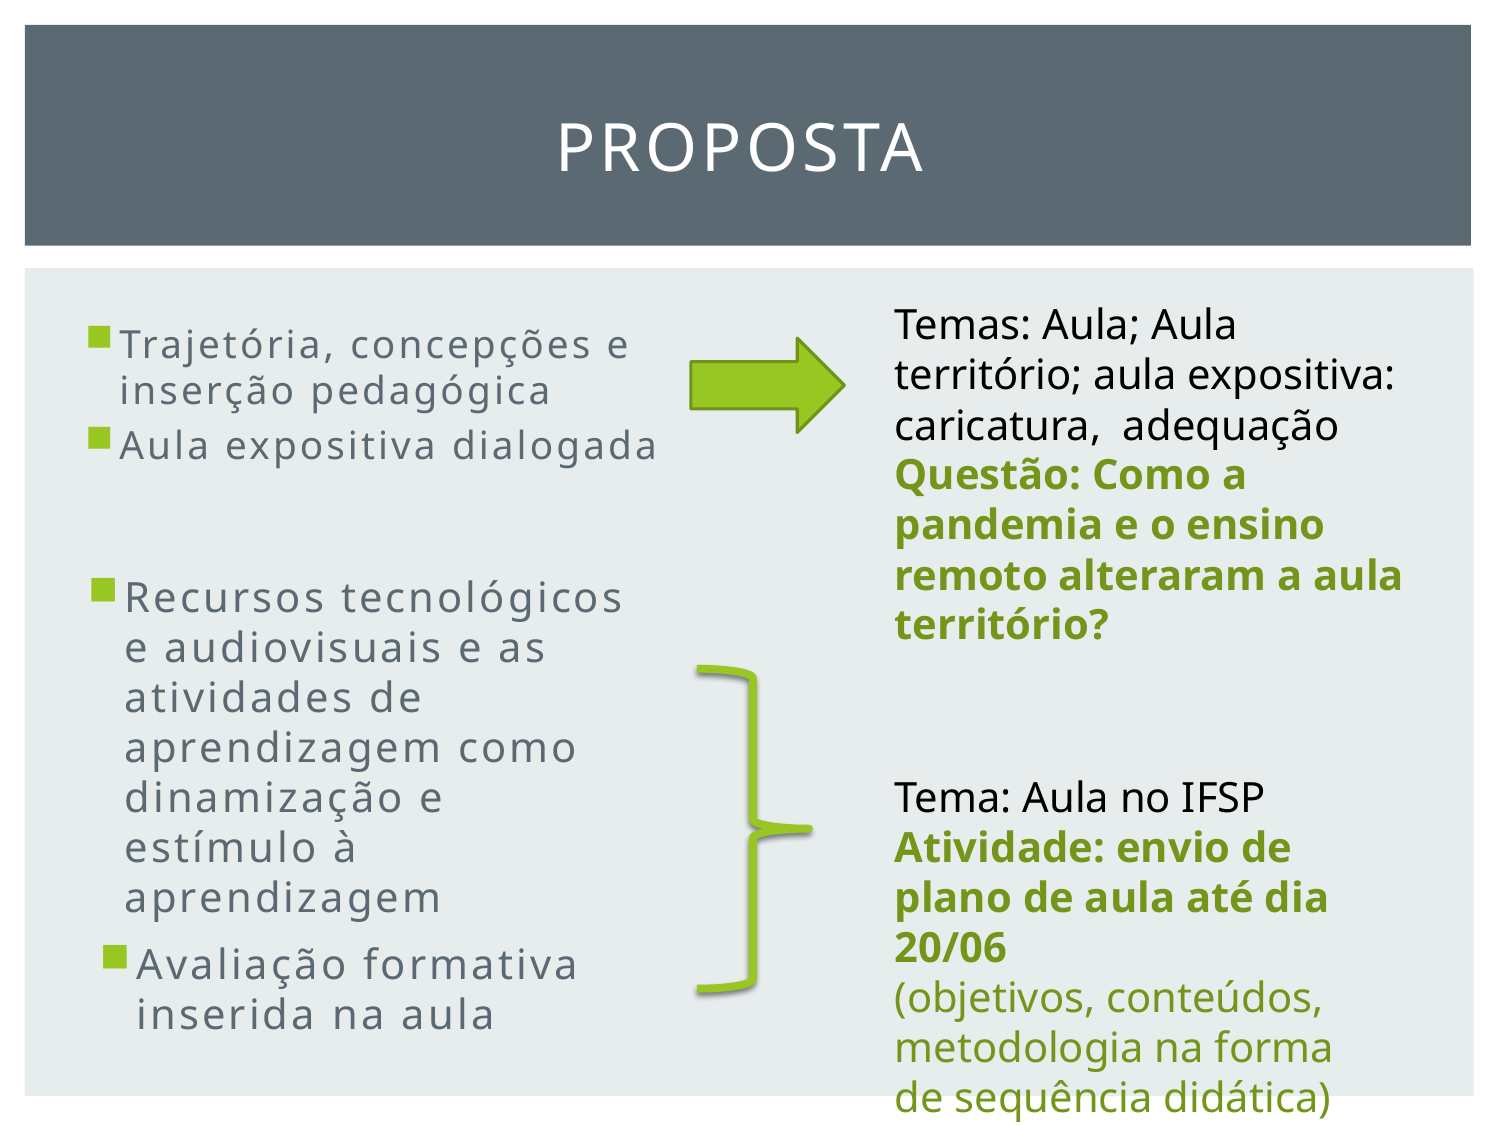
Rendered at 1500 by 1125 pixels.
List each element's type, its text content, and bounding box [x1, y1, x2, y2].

text_box Temas: Aula; Aula território; aula expositiva: caricatura, adequação Questão: Como a pandemia e o ensino remoto alteraram a aula território? [879, 290, 1424, 656]
text_box Recursos tecnológicos e audiovisuais e as atividades de aprendizagem como dinamização e estímulo à aprendizagem [64, 563, 668, 929]
text_box Avaliação formativa inserida na aula [76, 930, 656, 1046]
text_box Tema: Aula no IFSP Atividade: envio de plano de aula até dia 20/06 (objetivos, conteúdos, metodologia na forma de sequência didática) [879, 763, 1376, 1125]
list Trajetória, concepções e inserção pedagógica Aula expositiva dialogada [62, 311, 680, 480]
text_box [696, 664, 813, 993]
title Proposta [62, 58, 1438, 232]
text_box [689, 336, 846, 434]
